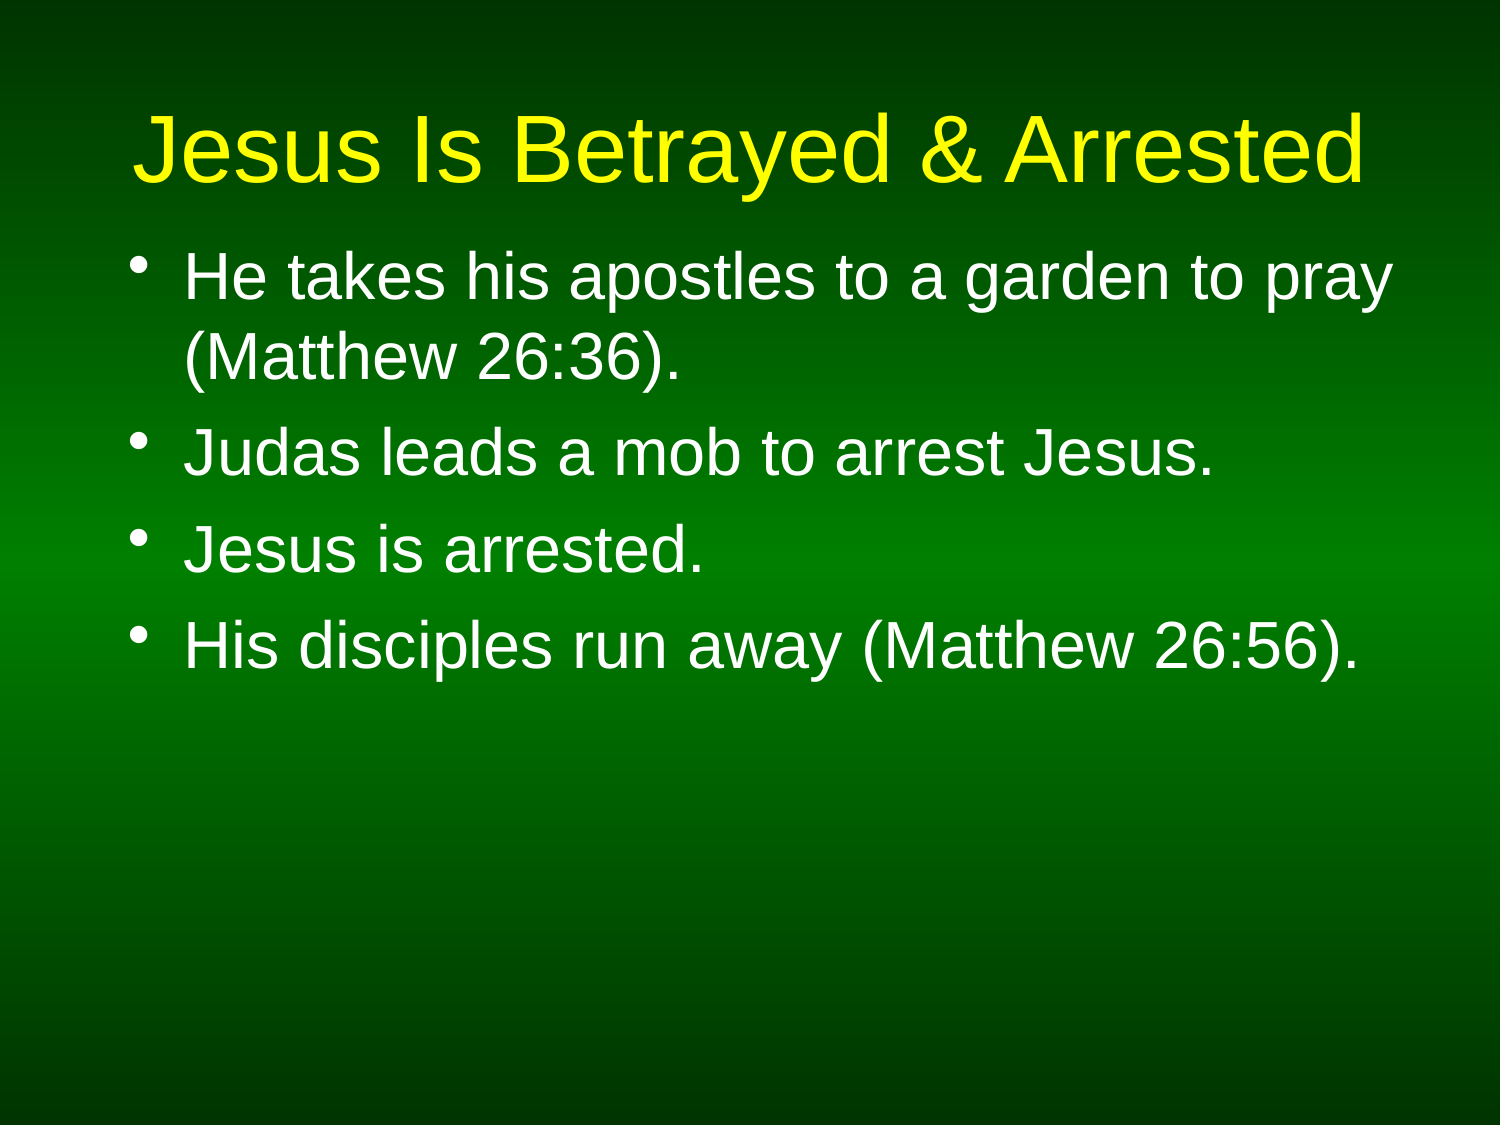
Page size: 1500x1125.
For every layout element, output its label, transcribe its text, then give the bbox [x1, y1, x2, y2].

list He takes his apostles to a garden to pray (Matthew 26:36). Judas leads a mob to arrest Jesus. Jesus is arrested. His disciples run away (Matthew 26:56). [112, 224, 1463, 1125]
title Jesus Is Betrayed & Arrested [37, 50, 1463, 238]
